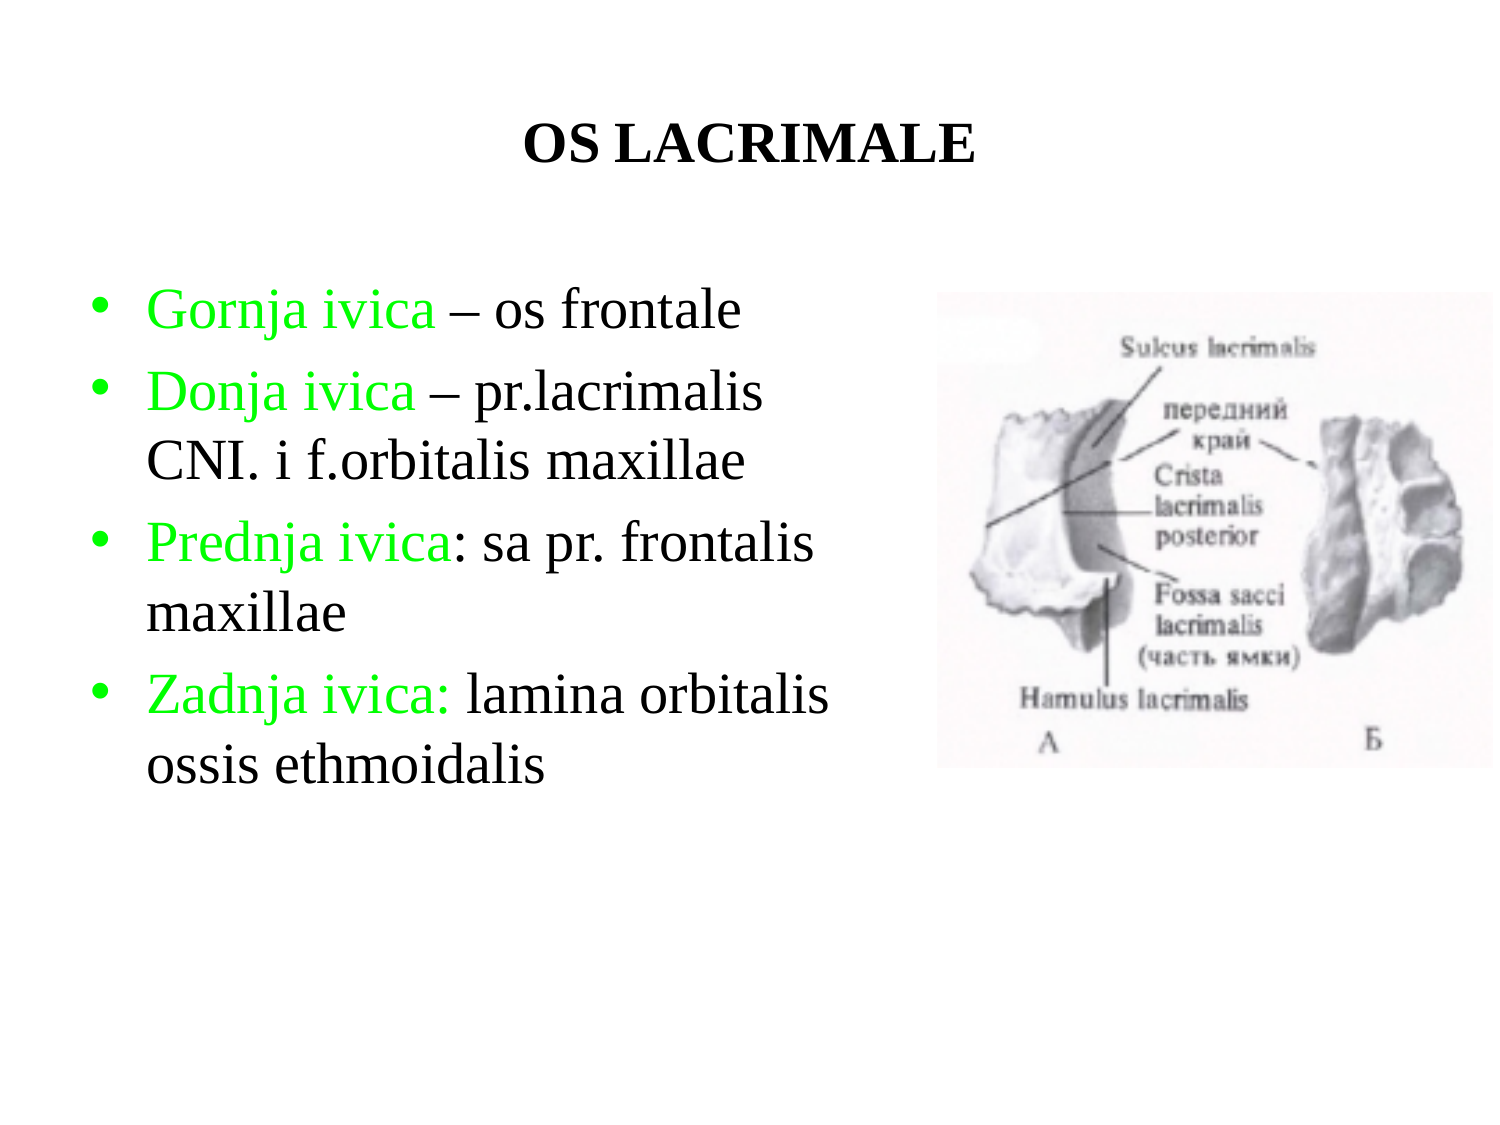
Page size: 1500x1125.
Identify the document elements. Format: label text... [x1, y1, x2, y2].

title OS LACRIMALE [75, 45, 1425, 233]
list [937, 292, 1493, 768]
list Gornja ivica – os frontale Donja ivica – pr.lacrimalis CNI. i f.orbitalis maxillae Prednja ivica: sa pr. frontalis maxillae Zadnja ivica: lamina orbitalis ossis ethmoidalis [75, 262, 879, 1005]
